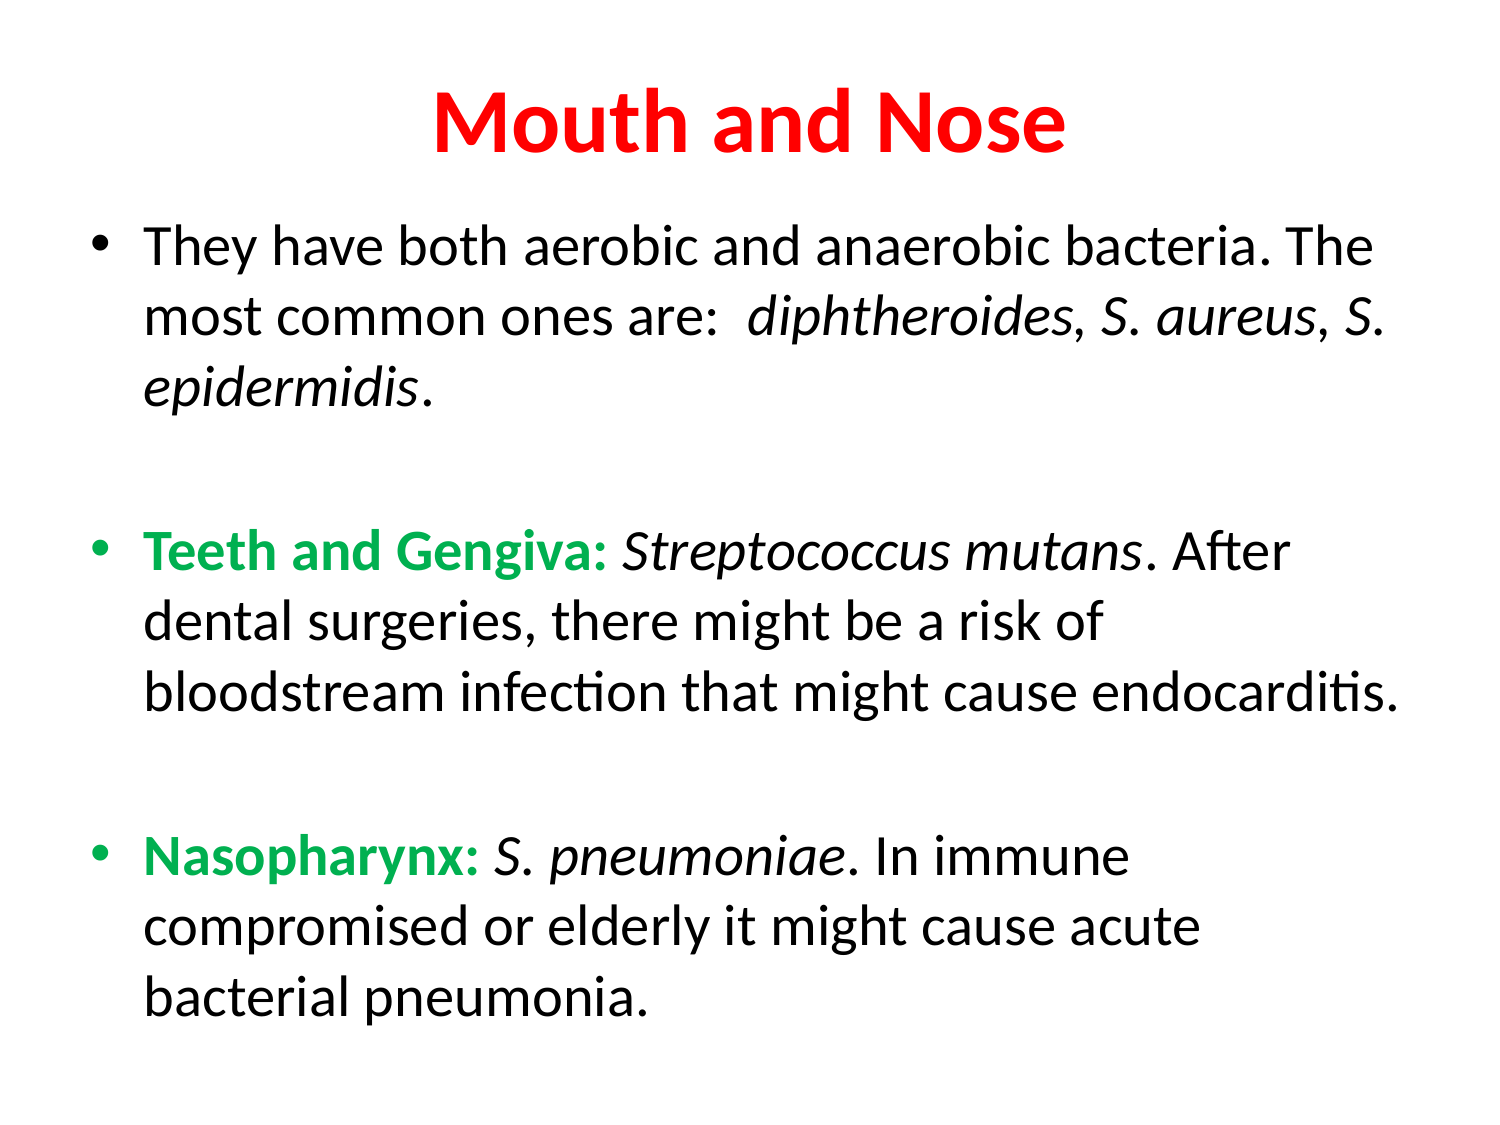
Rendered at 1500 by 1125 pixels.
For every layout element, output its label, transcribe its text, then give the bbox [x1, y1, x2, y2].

list They have both aerobic and anaerobic bacteria. The most common ones are: diphtheroides, S. aureus, S. epidermidis. Teeth and Gengiva: Streptococcus mutans. After dental surgeries, there might be a risk of bloodstream infection that might cause endocarditis. Nasopharynx: S. pneumoniae. In immune compromised or elderly it might cause acute bacterial pneumonia. [75, 199, 1425, 1067]
title Mouth and Nose [75, 45, 1425, 188]
